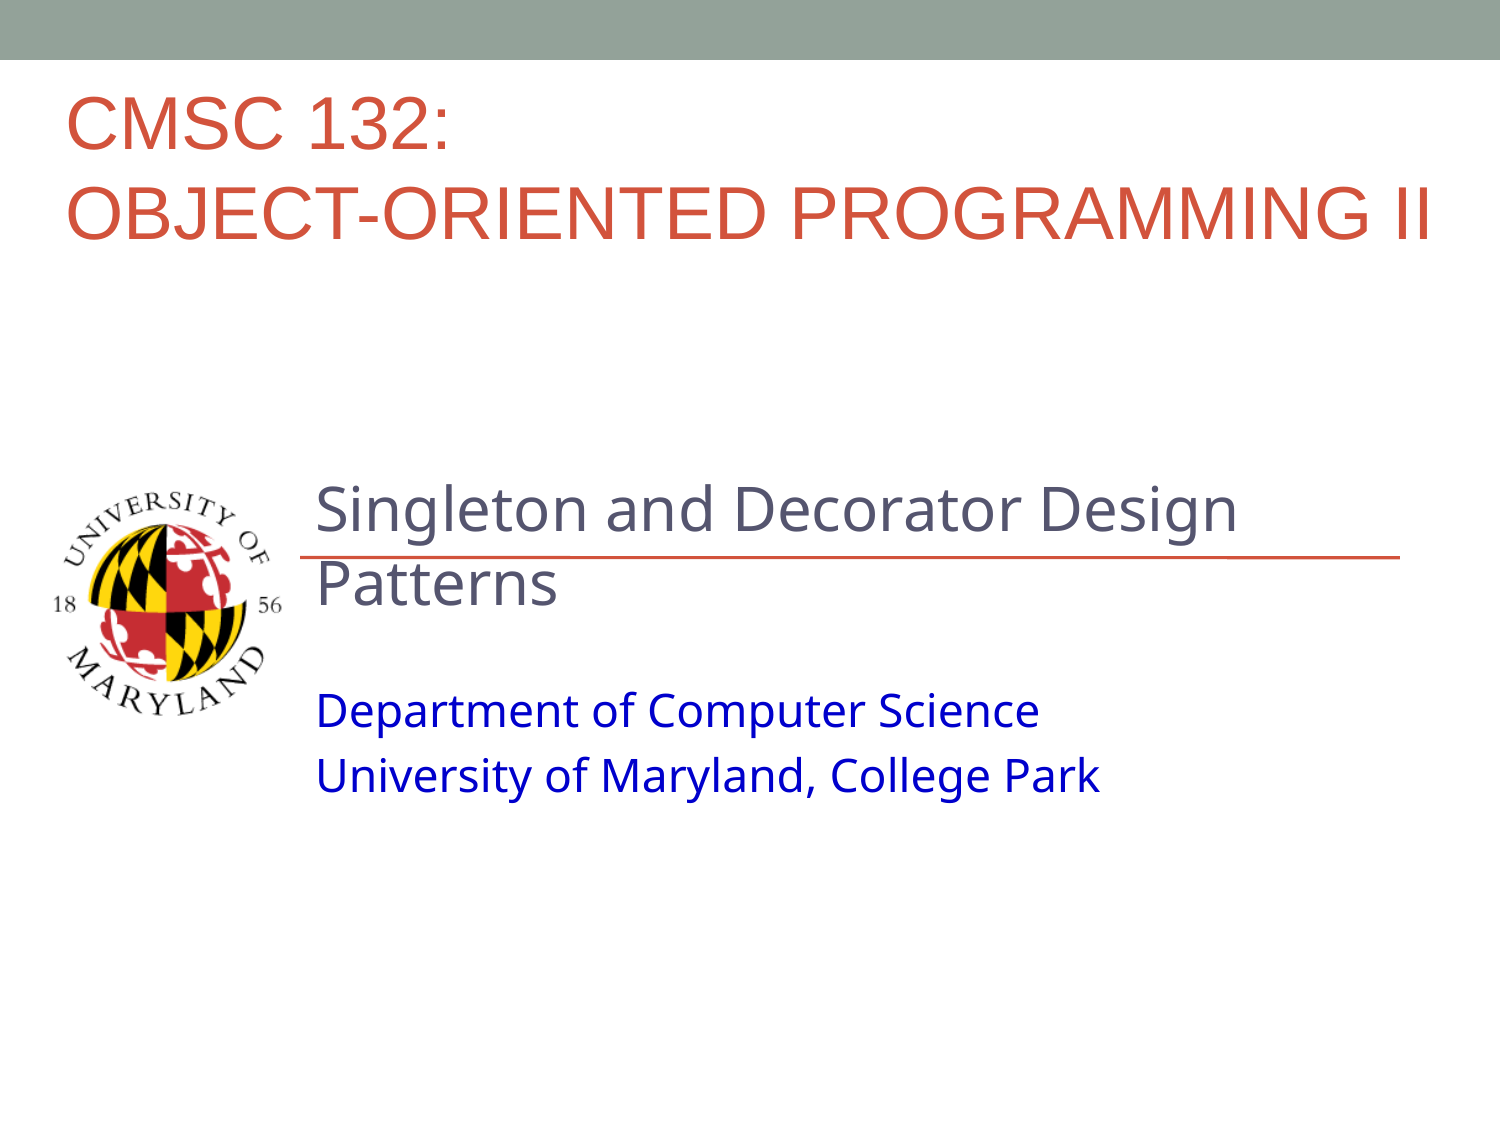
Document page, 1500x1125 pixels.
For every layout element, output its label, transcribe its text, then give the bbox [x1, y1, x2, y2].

subtitle Singleton and Decorator Design Patterns Department of Computer Science University of Maryland, College Park [300, 462, 1475, 800]
title CMSC 132: OBJECT-ORIENTED PROGRAMMING II [50, 75, 1463, 263]
picture [37, 487, 301, 723]
